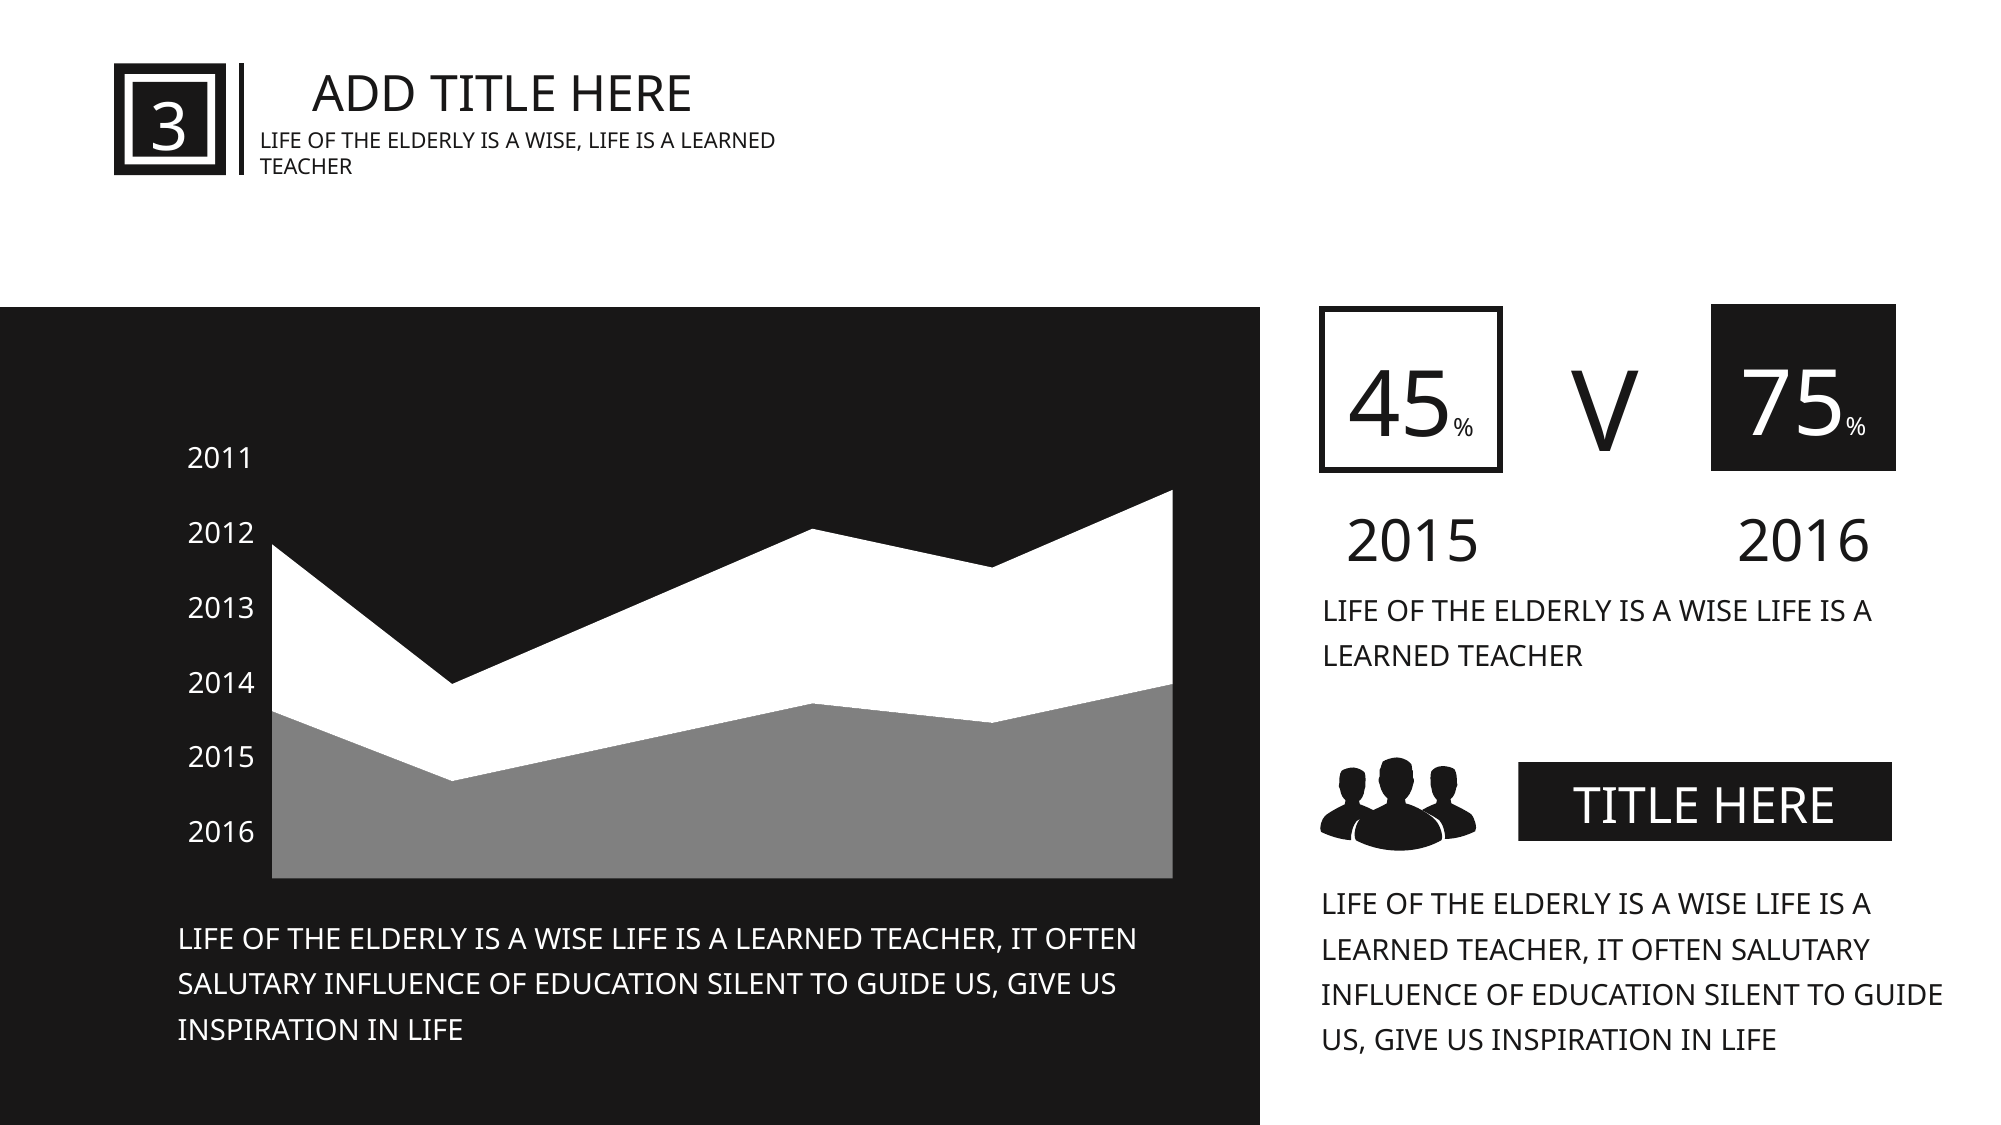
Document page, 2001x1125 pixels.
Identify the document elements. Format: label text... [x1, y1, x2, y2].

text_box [1306, 757, 1969, 1067]
text_box 2015 [1331, 495, 1495, 574]
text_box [1638, 307, 1969, 469]
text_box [1245, 308, 1577, 471]
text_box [114, 53, 841, 188]
text_box 2016 [1722, 495, 1886, 574]
text_box [0, 306, 1261, 1125]
text_box V [1439, 331, 1771, 482]
text_box LIFE OF THE ELDERLY IS A WISE LIFE IS A LEARNED TEACHER [1307, 574, 1970, 680]
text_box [167, 402, 1192, 889]
text_box LIFE OF THE ELDERLY IS A WISE LIFE IS A LEARNED TEACHER, IT OFTEN SALUTARY INFLUENCE OF EDUCATION SILENT TO GUIDE US, GIVE US INSPIRATION IN LIFE [162, 902, 1223, 1054]
